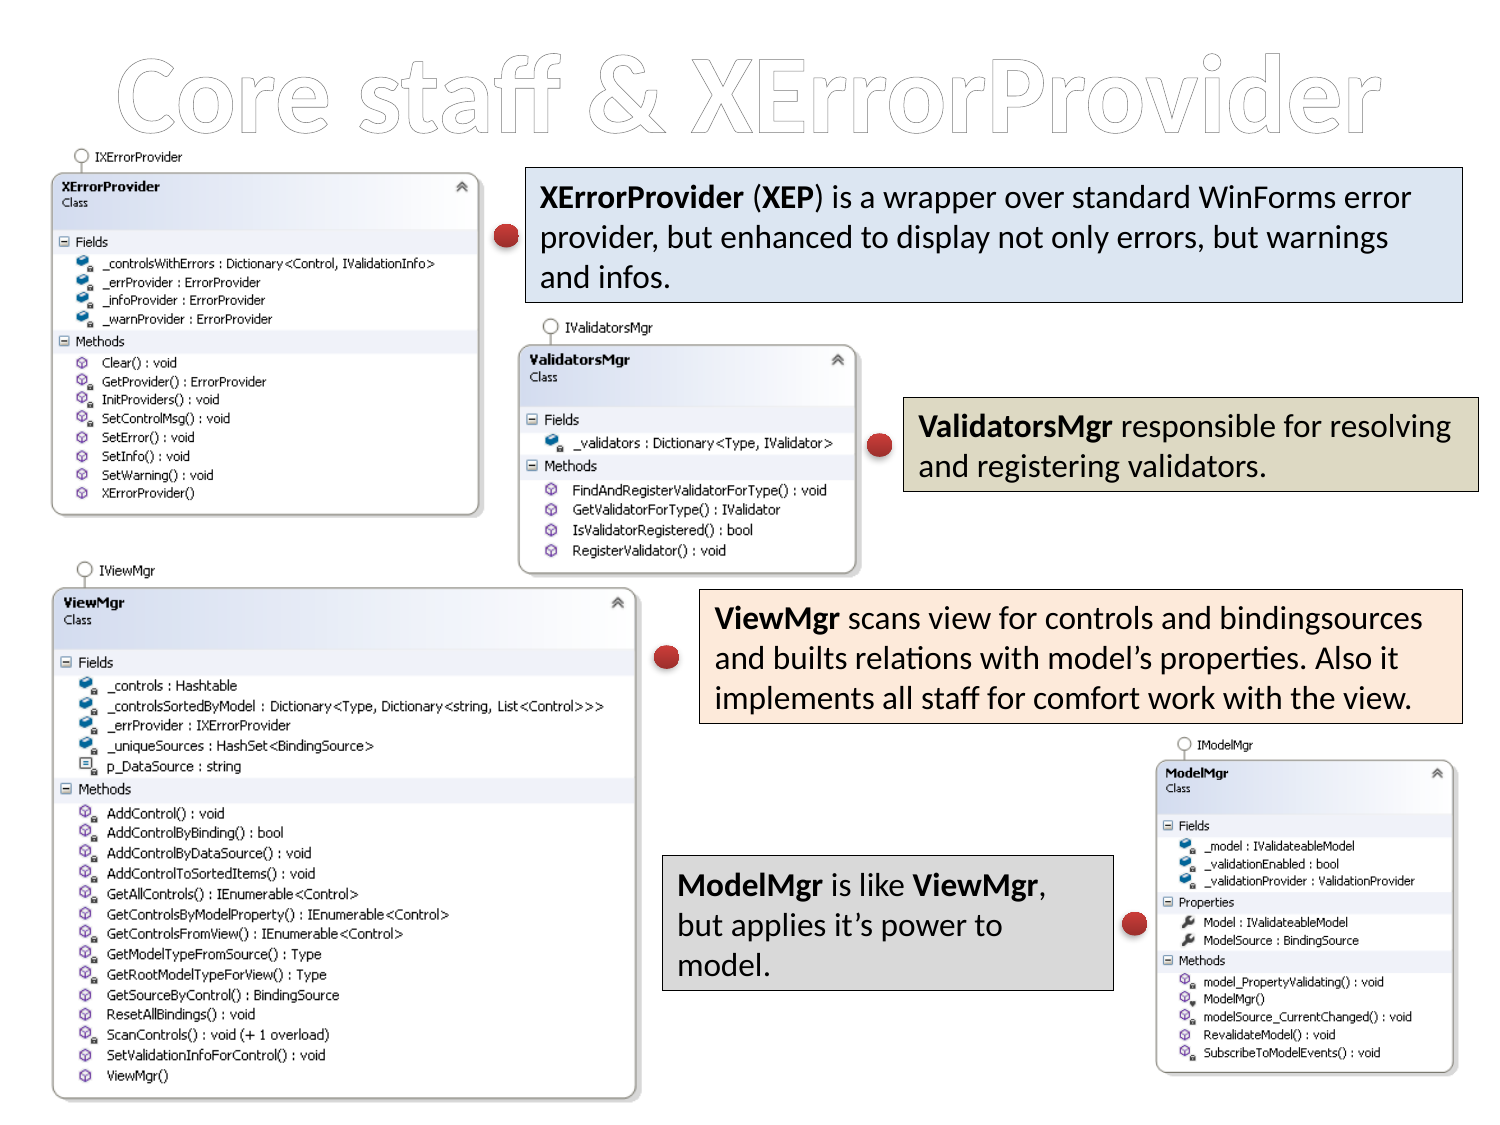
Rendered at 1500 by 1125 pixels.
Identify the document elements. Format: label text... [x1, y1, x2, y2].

text_box Core staff & XErrorProvider [100, 12, 1400, 163]
text_box [493, 224, 519, 248]
text_box [871, 433, 893, 457]
text_box [654, 645, 680, 669]
text_box XErrorProvider (XEP) is a wrapper over standard WinForms error provider, but enhanced to display not only errors, but warnings and infos. [525, 167, 1463, 303]
text_box [1122, 912, 1139, 936]
picture [40, 306, 868, 1110]
text_box ViewMgr scans view for controls and bindingsources and builts relations with model’s properties. Also it implements all staff for comfort work with the view. [699, 589, 1463, 724]
picture [1145, 725, 1463, 1082]
text_box ModelMgr is like ViewMgr, but applies it’s power to model. [662, 855, 1114, 991]
picture [40, 137, 489, 526]
text_box ValidatorsMgr responsible for resolving and registering validators. [903, 397, 1479, 492]
